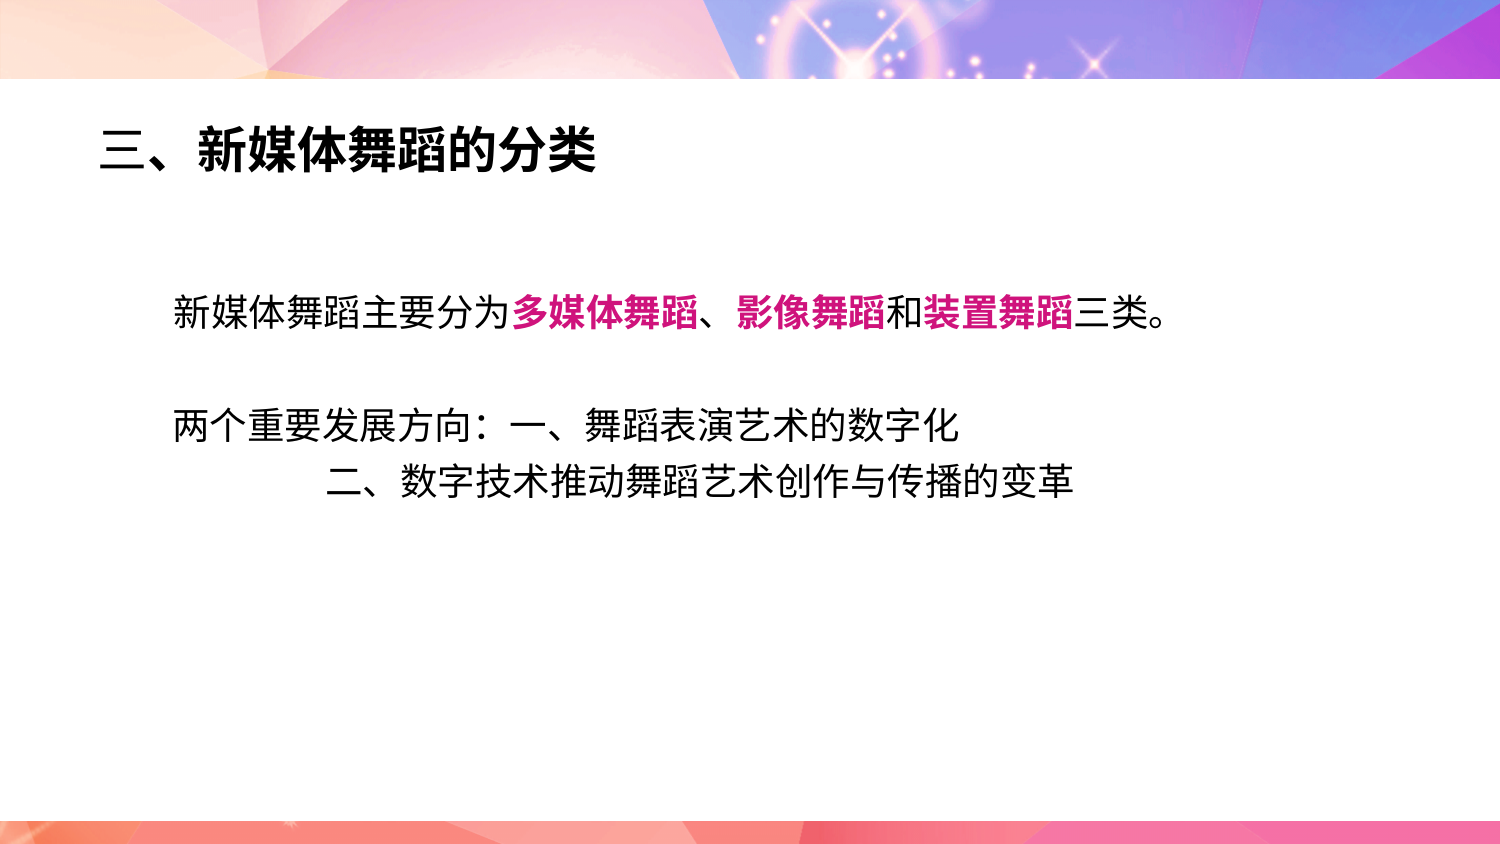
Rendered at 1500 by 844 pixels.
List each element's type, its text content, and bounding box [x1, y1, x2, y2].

picture [0, 821, 1500, 844]
text_box 新媒体舞蹈主要分为多媒体舞蹈、影像舞蹈和装置舞蹈三类。 两个重要发展方向：一、舞蹈表演艺术的数字化 二、数字技术推动舞蹈艺术创作与传播的变革 [113, 264, 1367, 709]
text_box 三、新媒体舞蹈的分类 [65, 96, 734, 221]
picture [0, 0, 1500, 79]
